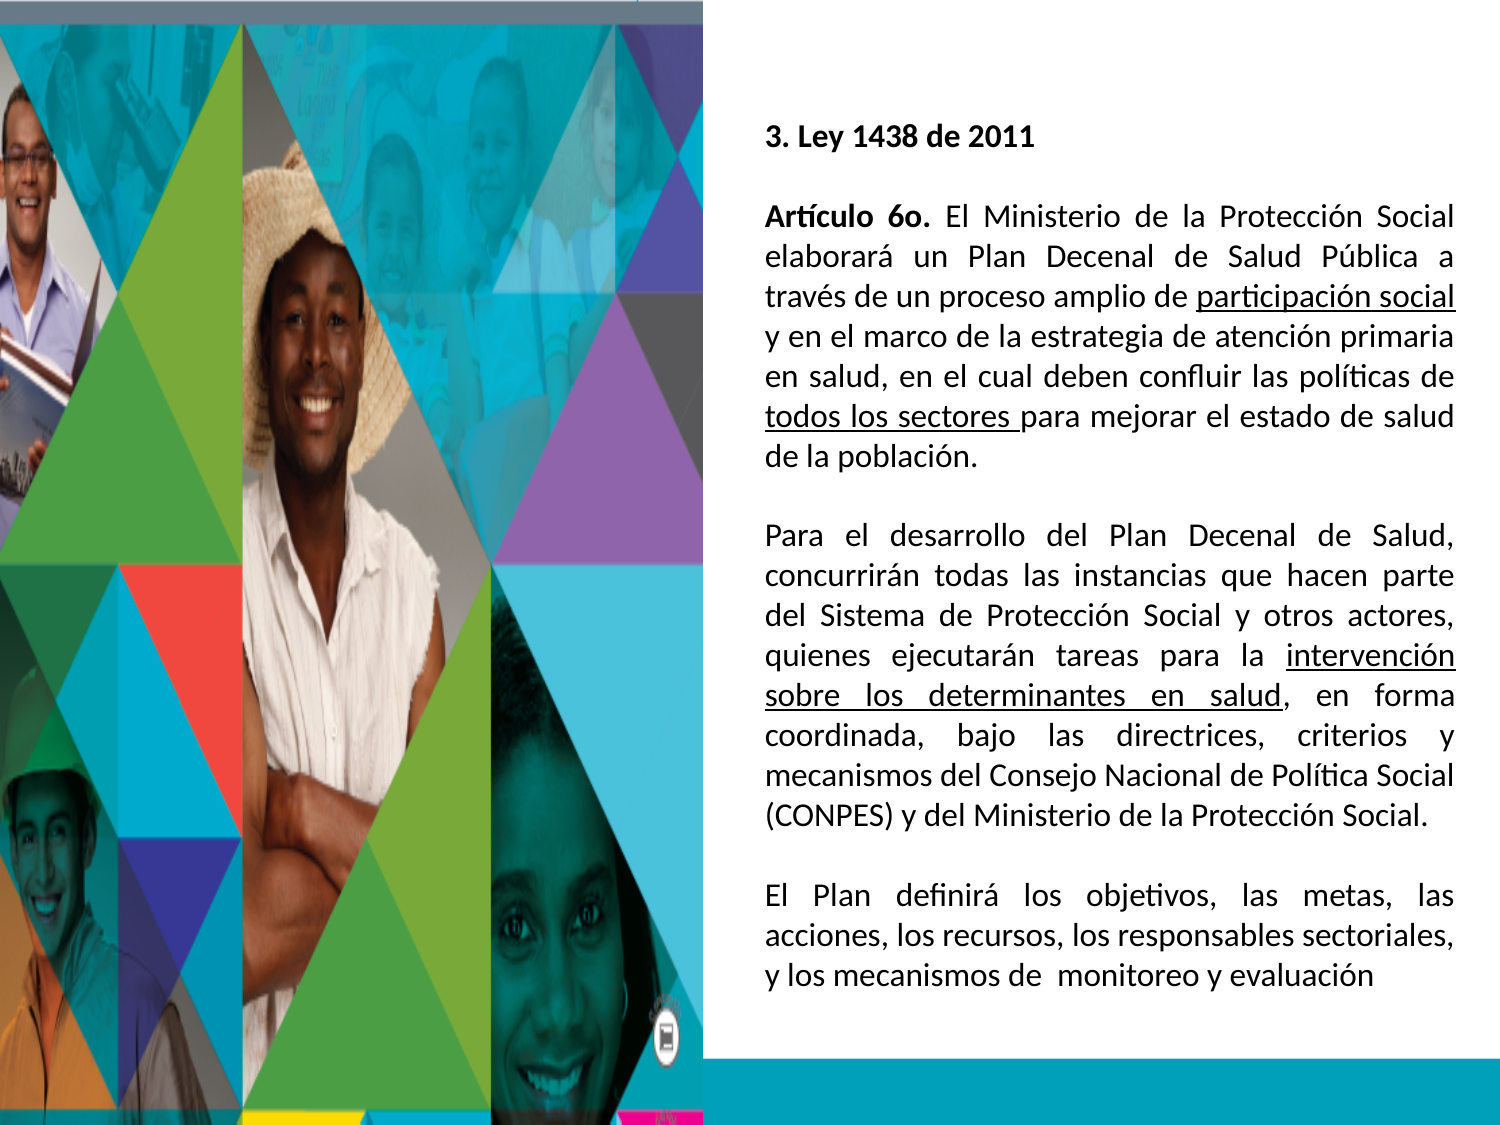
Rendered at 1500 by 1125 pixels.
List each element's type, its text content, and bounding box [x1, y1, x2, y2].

text_box 3. Ley 1438 de 2011 Artículo 6o. El Ministerio de la Protección Social elaborará un Plan Decenal de Salud Pública a través de un proceso amplio de participación social y en el marco de la estrategia de atención primaria en salud, en el cual deben confluir las políticas de todos los sectores para mejorar el estado de salud de la población. Para el desarrollo del Plan Decenal de Salud, concurrirán todas las instancias que hacen parte del Sistema de Protección Social y otros actores, quienes ejecutarán tareas para la intervención sobre los determinantes en salud, en forma coordinada, bajo las directrices, criterios y mecanismos del Consejo Nacional de Política Social (CONPES) y del Ministerio de la Protección Social. El Plan definirá los objetivos, las metas, las acciones, los recursos, los responsables sectoriales, y los mecanismos de monitoreo y evaluación [748, 153, 1473, 954]
picture [0, 0, 703, 1125]
